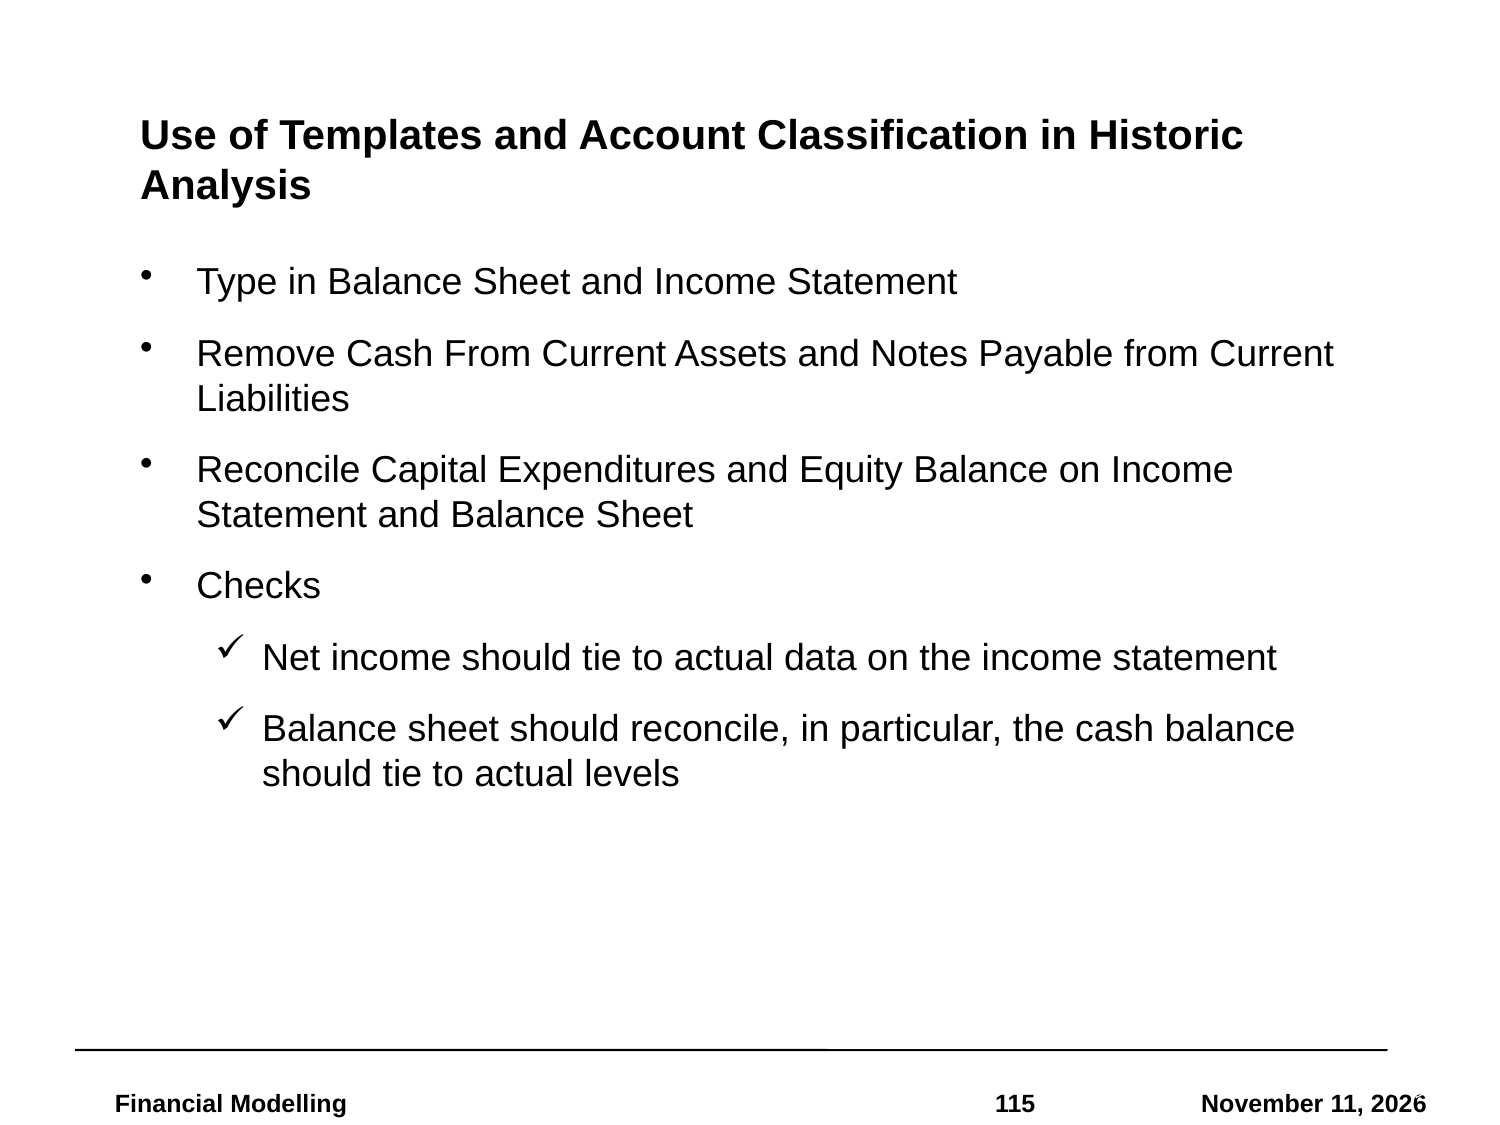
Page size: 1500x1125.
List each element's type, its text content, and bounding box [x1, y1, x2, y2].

title Use of Templates and Account Classification in Historic Analysis [124, 99, 1413, 226]
list Type in Balance Sheet and Income Statement Remove Cash From Current Assets and Notes Payable from Current Liabilities Reconcile Capital Expenditures and Equity Balance on Income Statement and Balance Sheet Checks Net income should tie to actual data on the income statement Balance sheet should reconcile, in particular, the cash balance should tie to actual levels [124, 249, 1413, 1001]
